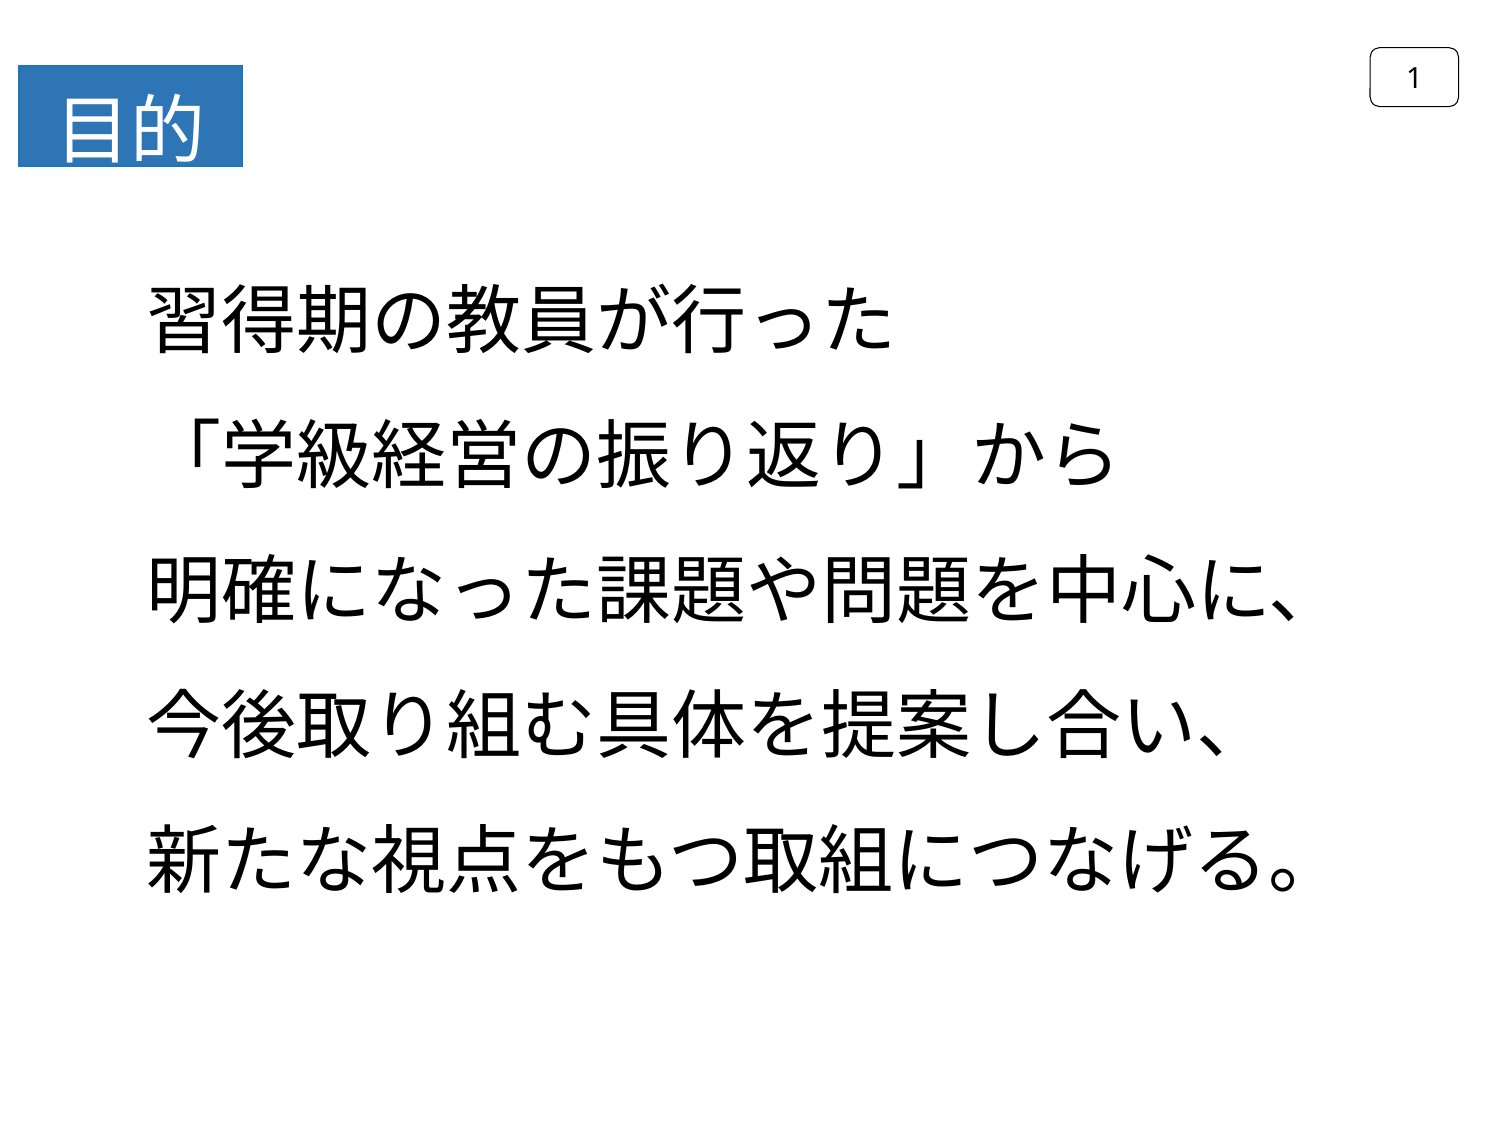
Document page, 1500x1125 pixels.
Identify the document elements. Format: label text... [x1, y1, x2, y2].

text_box 1 [1368, 46, 1460, 108]
text_box 目的 [18, 65, 243, 167]
text_box 習得期の教員が行った 「学級経営の振り返り」から 明確になった課題や問題を中心に、 今後取り組む具体を提案し合い、 新たな視点をもつ取組につなげる。 [131, 219, 1459, 910]
